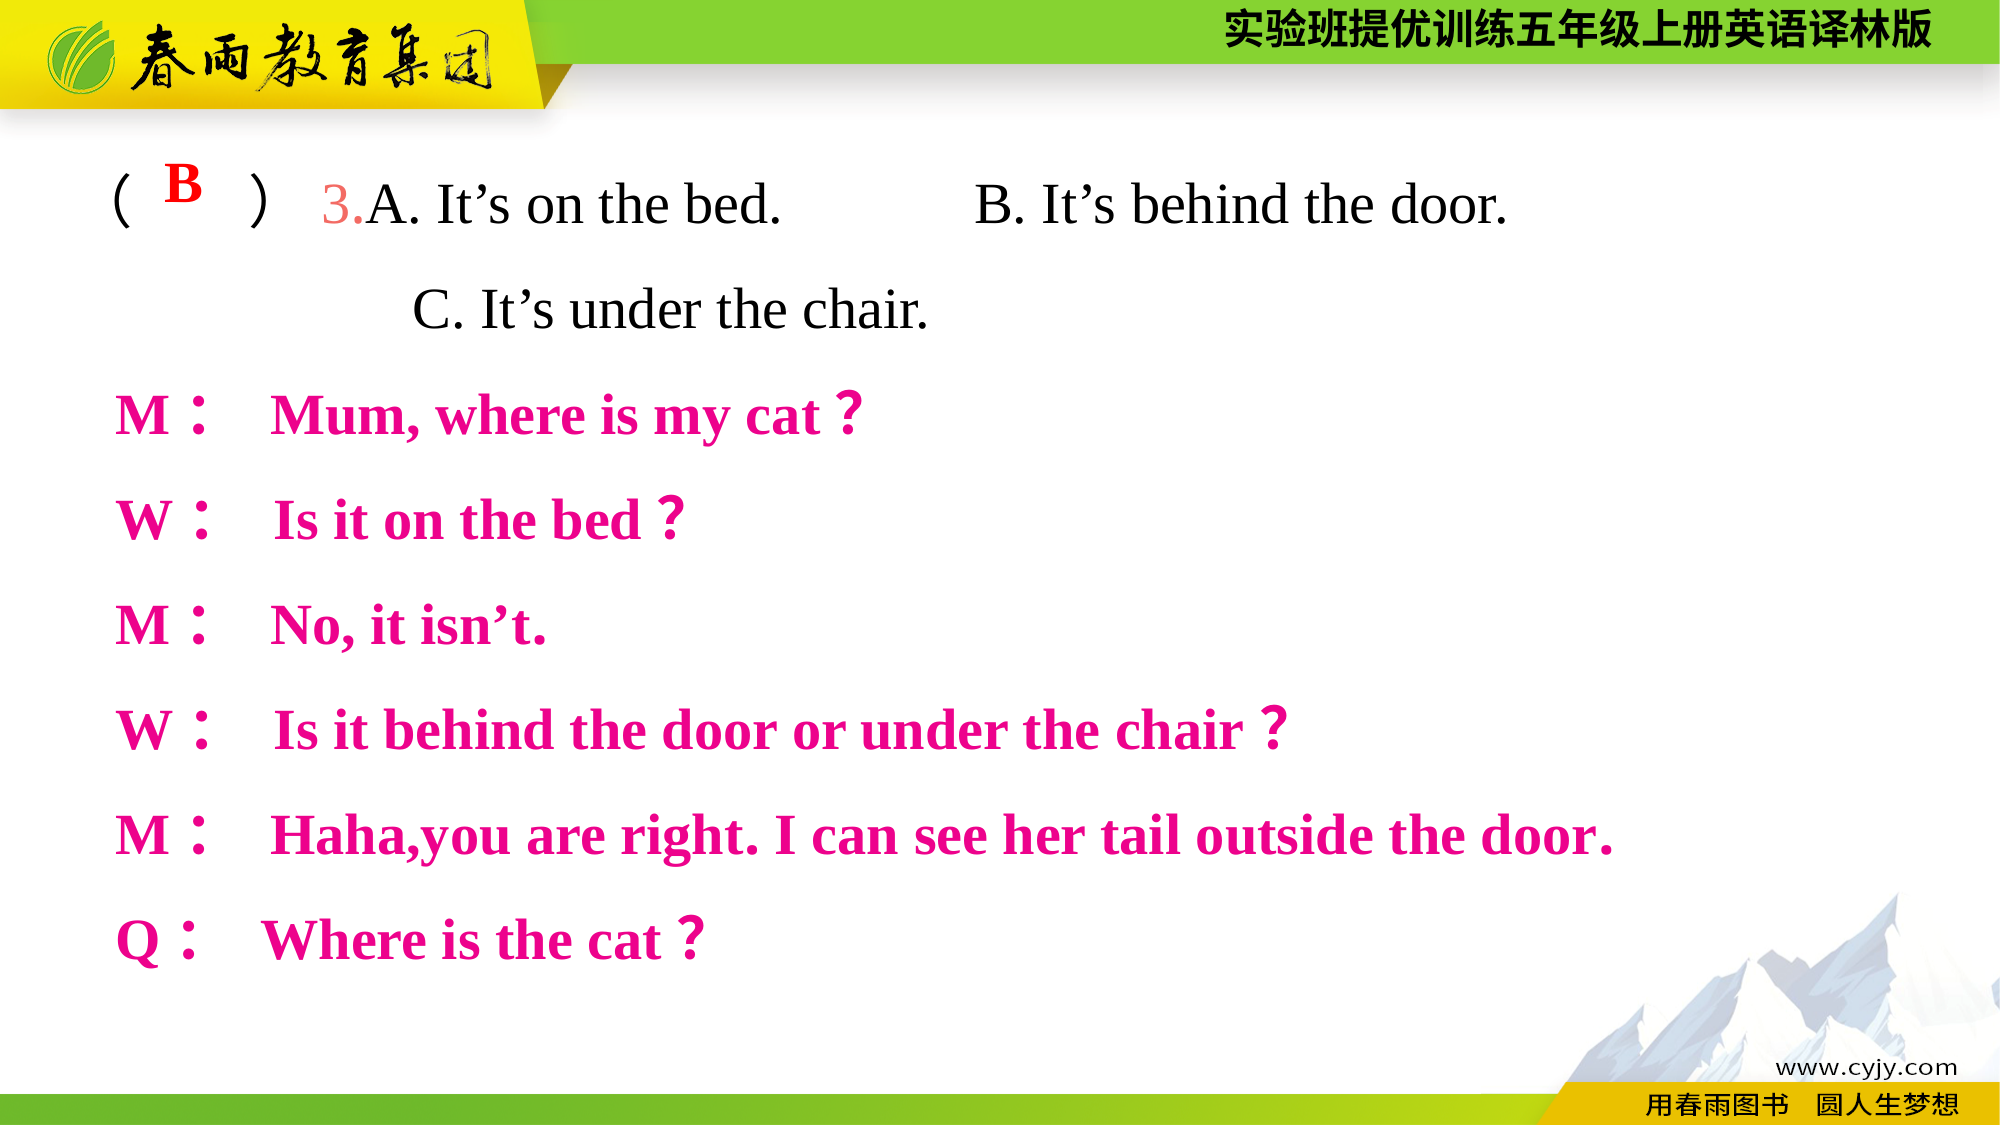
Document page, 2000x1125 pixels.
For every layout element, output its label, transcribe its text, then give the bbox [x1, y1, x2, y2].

text_box B [149, 137, 219, 222]
list （ ）3.A. It’s on the bed. B. It’s behind the door. C. It’s under the chair. [59, 122, 1944, 350]
picture [0, 0, 2000, 1125]
text_box M： Mum, where is my cat？ W： Is it on the bed？ M： No, it isn’t. W： Is it behind the door or under the chair？ M： Haha,you are right. I can see her tail outside the door. Q： Where is the cat？ [100, 333, 1892, 979]
